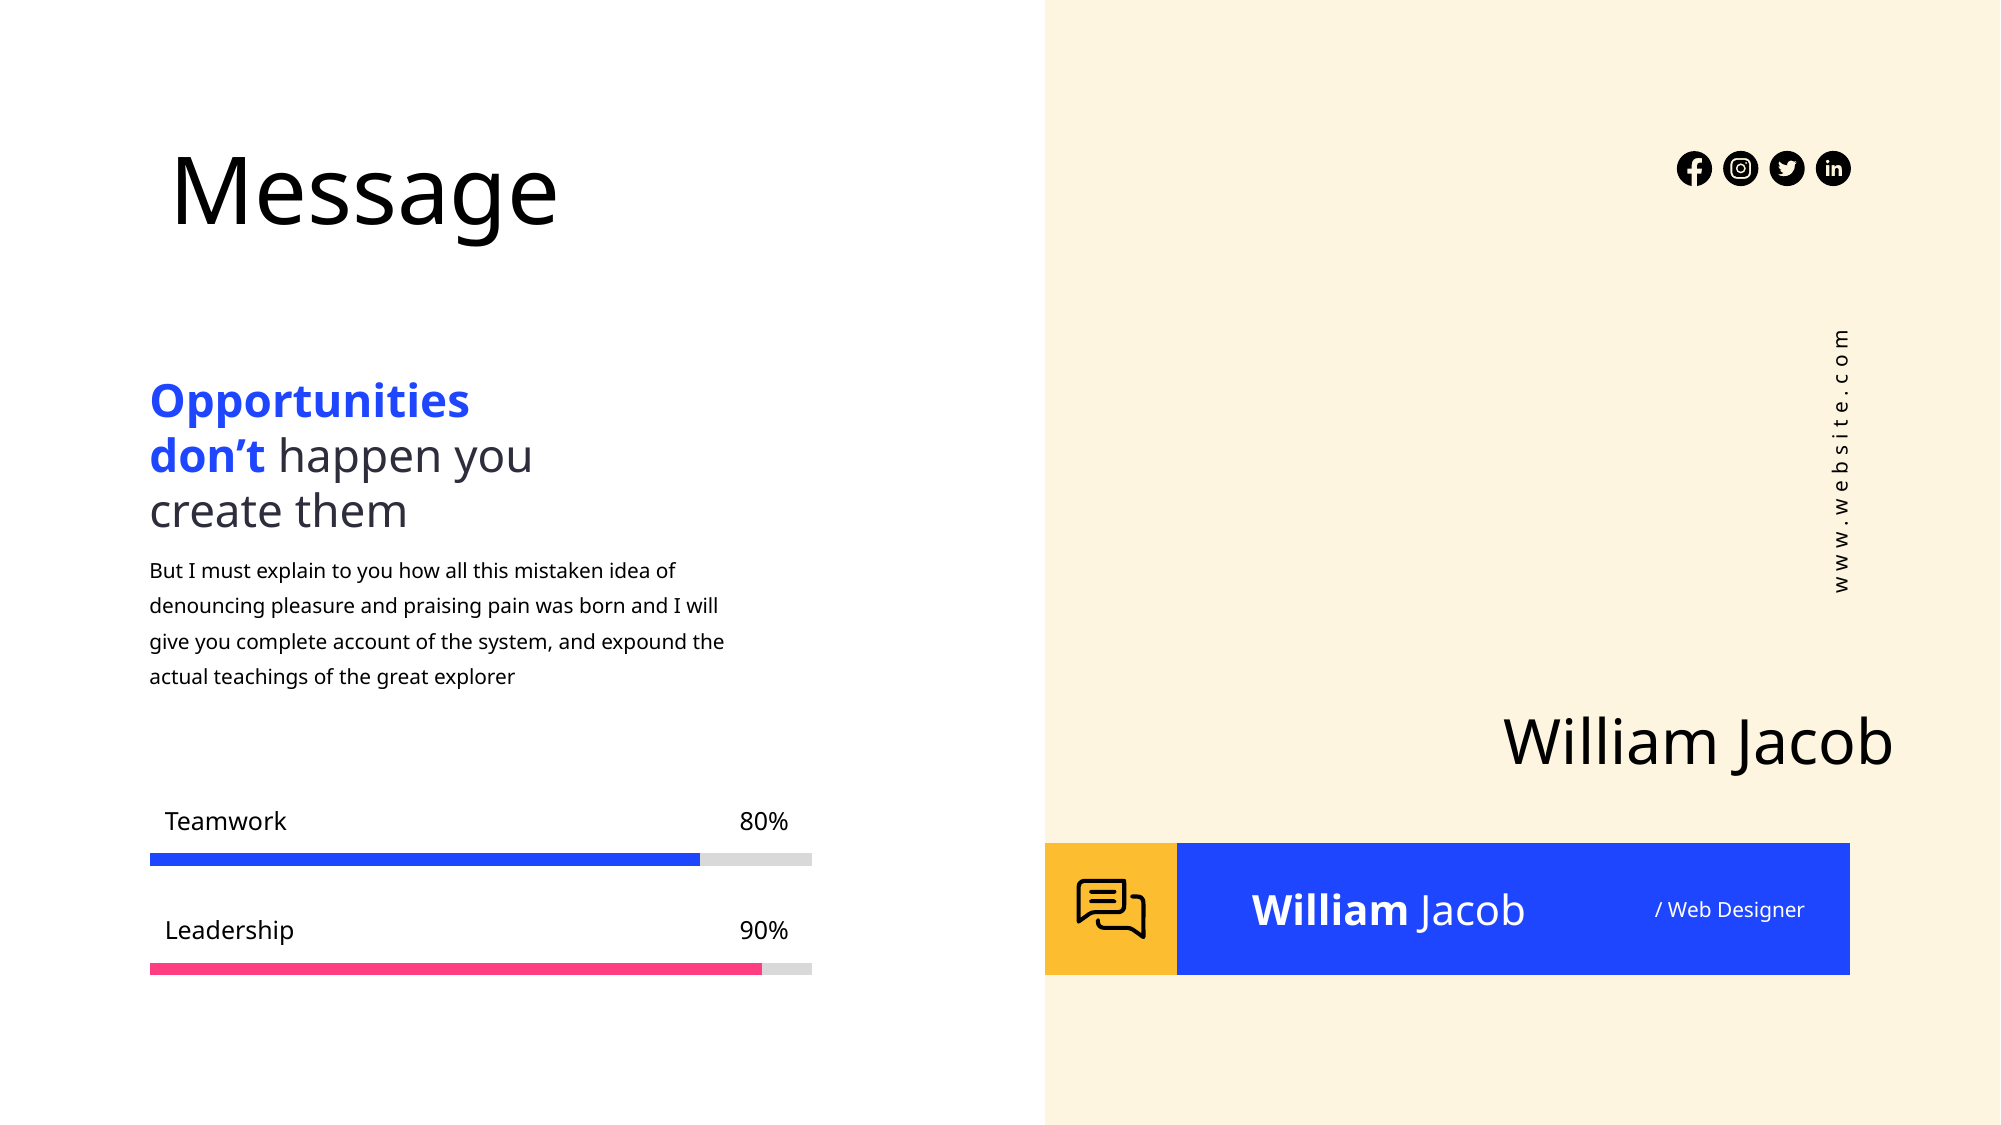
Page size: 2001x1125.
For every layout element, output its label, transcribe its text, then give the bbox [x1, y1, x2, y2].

text_box Leadership [150, 907, 497, 953]
text_box [1676, 151, 1713, 187]
text_box Message [154, 123, 576, 251]
text_box But I must explain to you how all this mistaken idea of denouncing pleasure and praising pain was born and I will give you complete account of the system, and expound the actual teachings of the great explorer [134, 539, 775, 697]
text_box / Web Designer [1640, 888, 1821, 929]
text_box [1095, 894, 1146, 939]
text_box [1178, 842, 1851, 976]
text_box [1044, 0, 2000, 1125]
text_box [1723, 150, 1759, 187]
text_box 90% [724, 907, 813, 953]
text_box [1076, 878, 1127, 924]
text_box www.website.com [1819, 314, 1860, 609]
text_box Opportunities don’t happen you create them [134, 364, 624, 539]
text_box [1815, 150, 1851, 187]
text_box [1769, 150, 1805, 187]
picture [1176, 333, 1590, 844]
text_box William Jacob [1590, 694, 1910, 785]
text_box Teamwork [150, 798, 497, 843]
text_box [1044, 842, 1178, 976]
text_box William Jacob [1237, 876, 1542, 942]
text_box 80% [724, 798, 813, 843]
